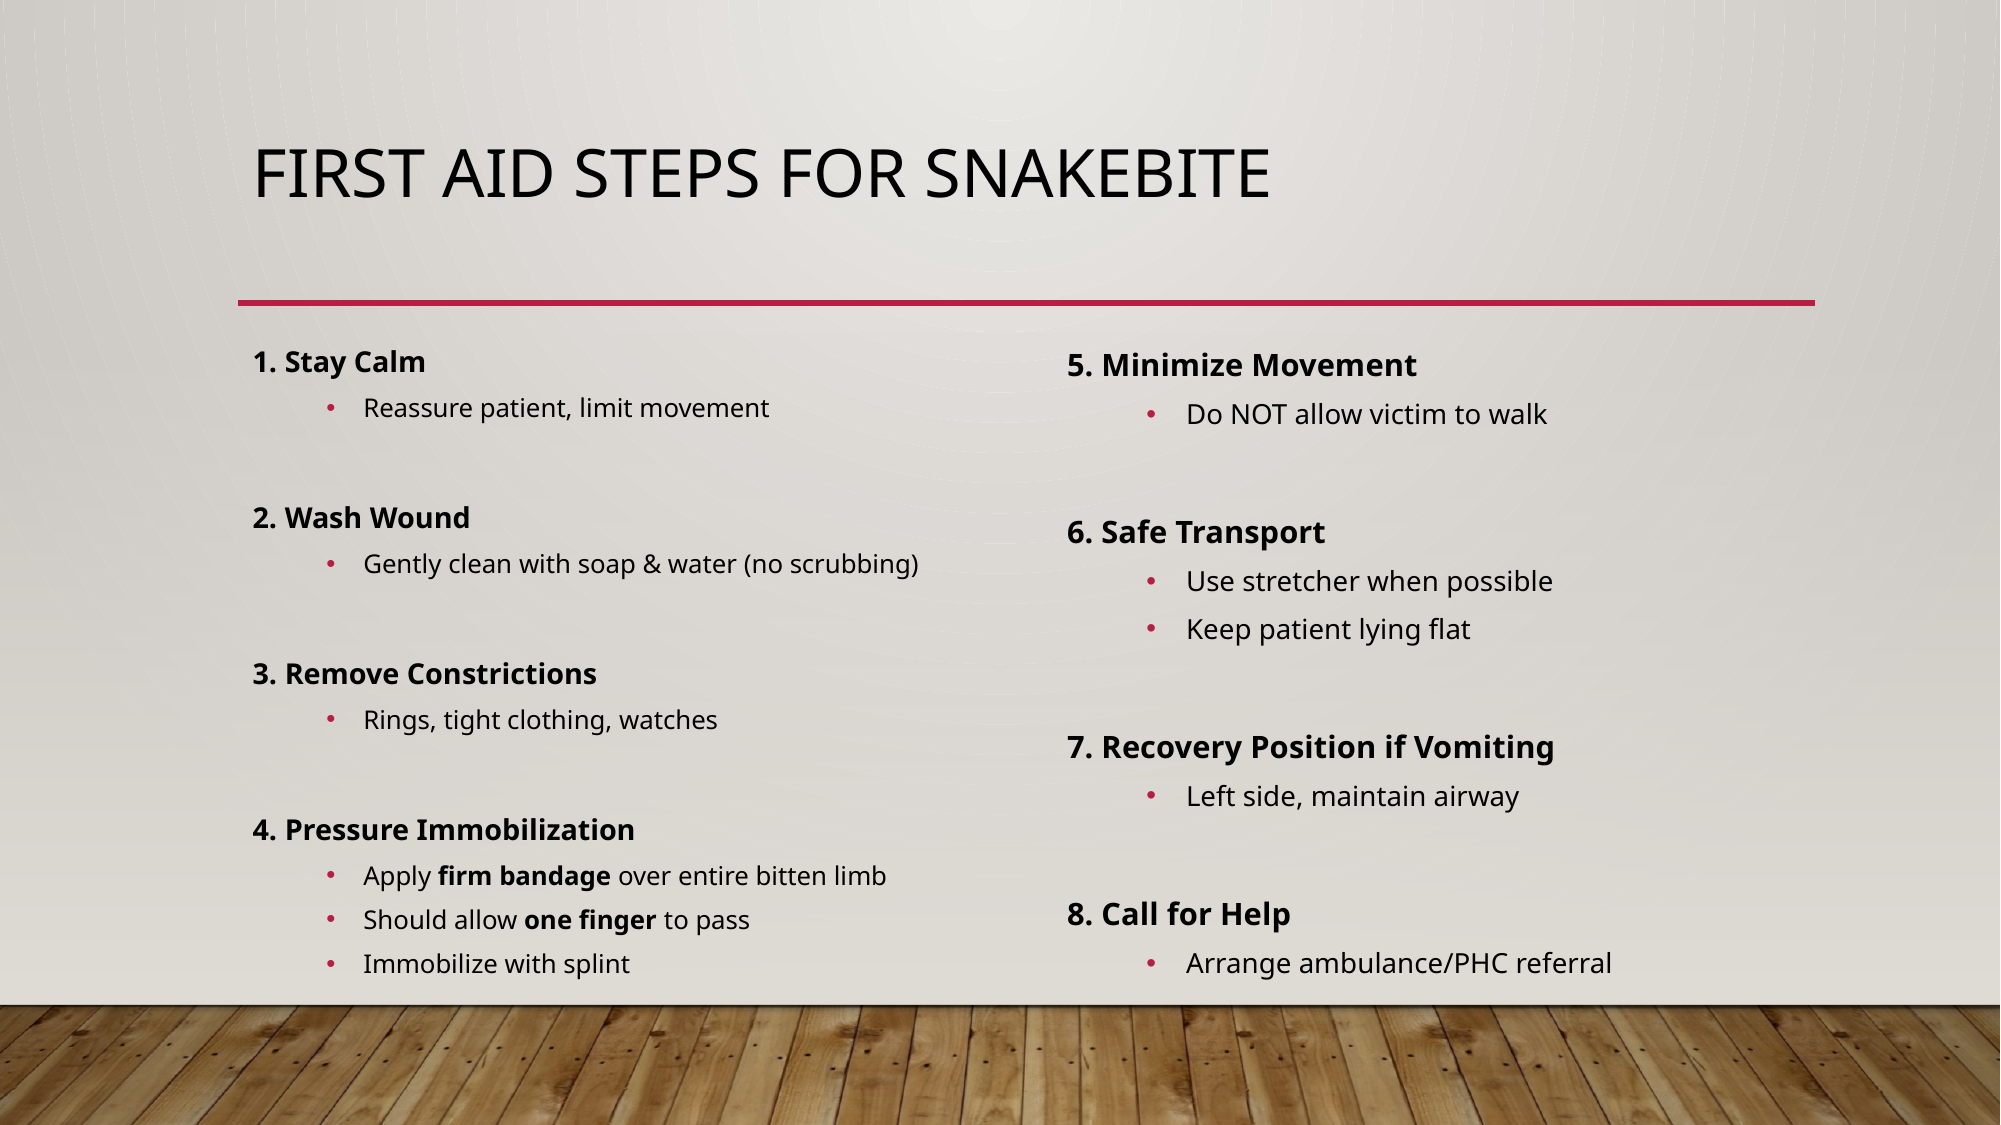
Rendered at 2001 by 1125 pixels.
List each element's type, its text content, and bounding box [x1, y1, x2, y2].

picture [0, 1005, 2000, 1125]
title First Aid Steps for Snakebite [237, 132, 1814, 306]
list 5. Minimize Movement Do NOT allow victim to walk 6. Safe Transport Use stretcher when possible Keep patient lying flat 7. Recovery Position if Vomiting Left side, maintain airway 8. Call for Help Arrange ambulance/PHC referral [1052, 330, 1815, 993]
list 1. Stay Calm Reassure patient, limit movement 2. Wash Wound Gently clean with soap & water (no scrubbing) 3. Remove Constrictions Rings, tight clothing, watches 4. Pressure Immobilization Apply firm bandage over entire bitten limb Should allow one finger to pass Immobilize with splint [237, 329, 1000, 993]
